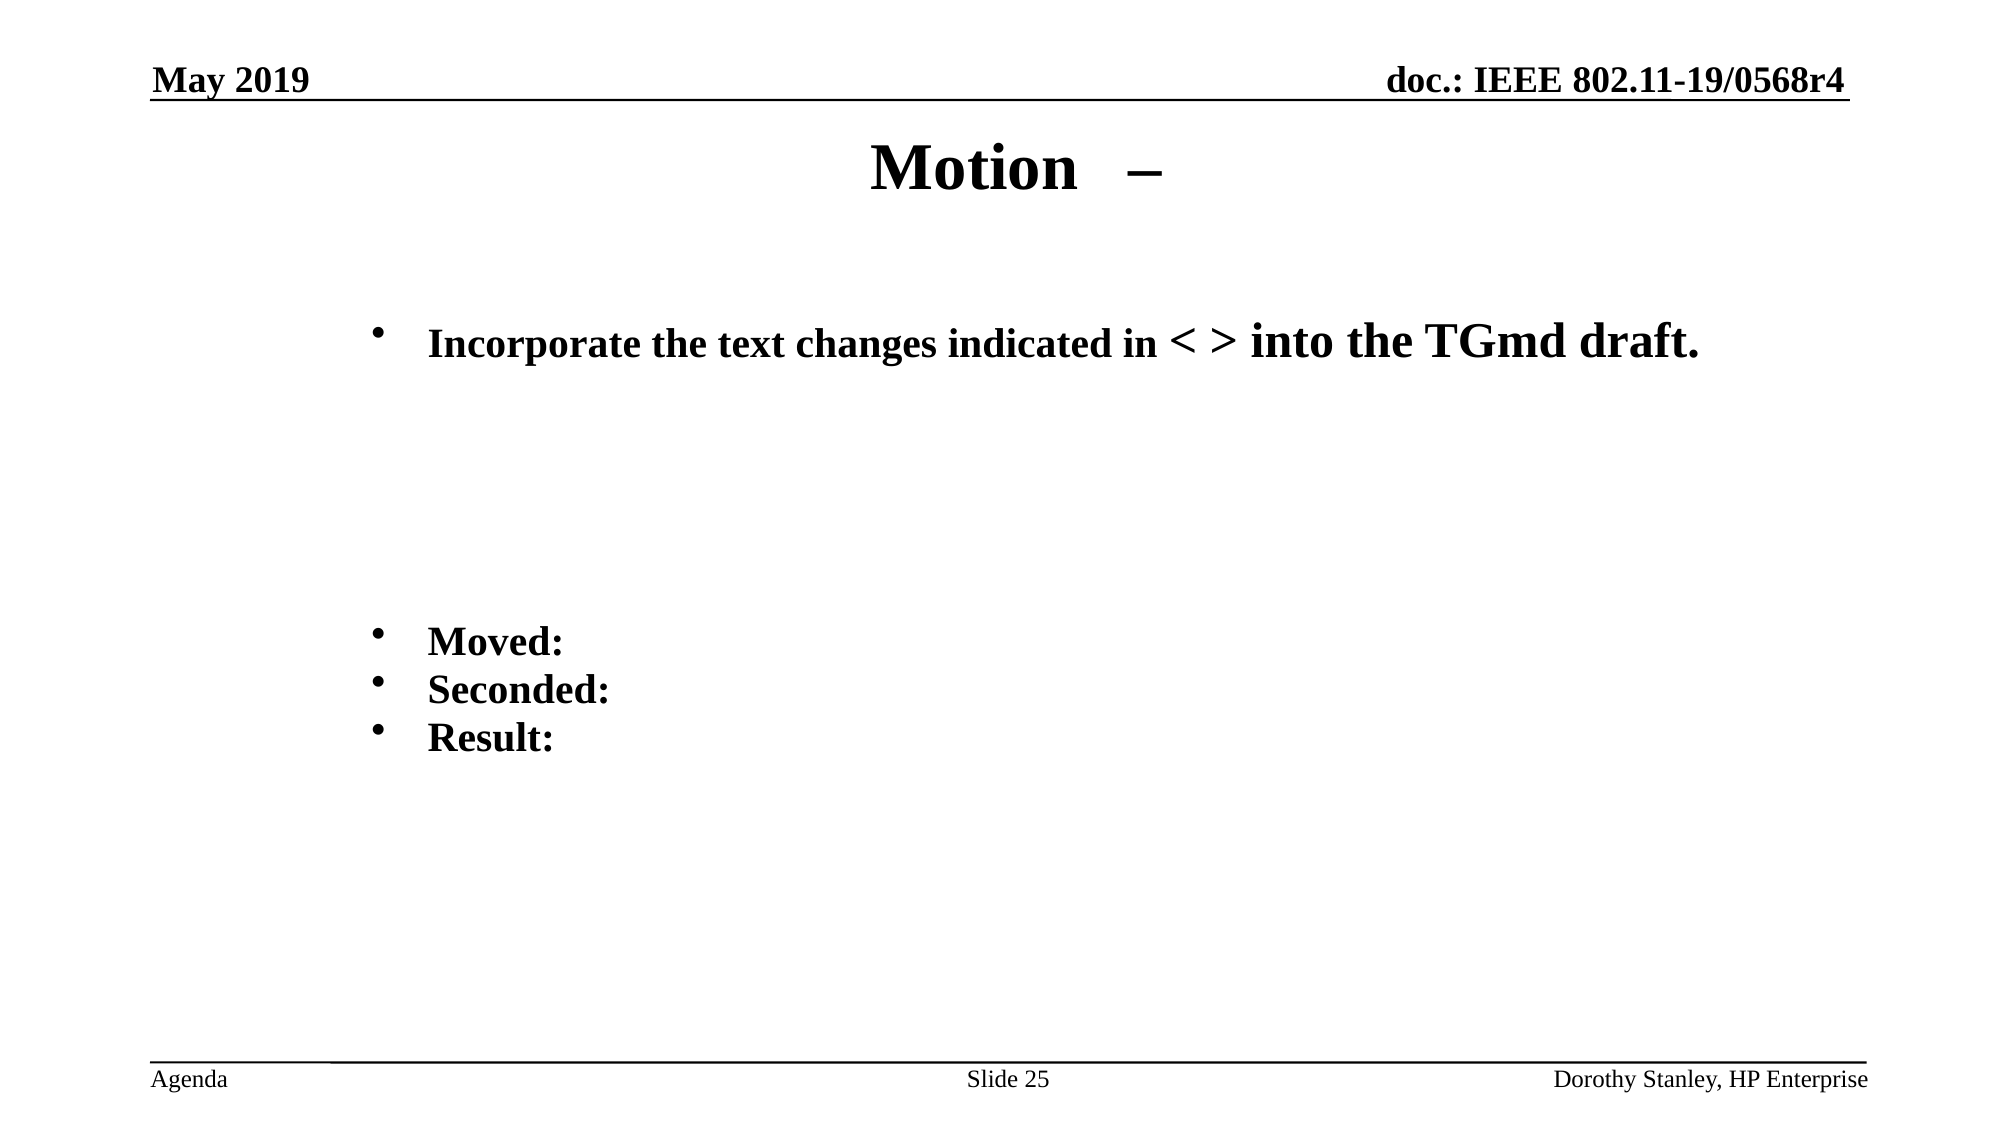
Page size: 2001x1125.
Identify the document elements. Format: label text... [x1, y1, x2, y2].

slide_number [152, 54, 567, 100]
slide_number Slide 25 [966, 1062, 1051, 1093]
footer Dorothy Stanley, HP Enterprise [1549, 1062, 1869, 1093]
list Incorporate the text changes indicated in < > into the TGmd draft. Moved: Seconded: Result: [356, 251, 1911, 1002]
title Motion – [200, 75, 1850, 250]
